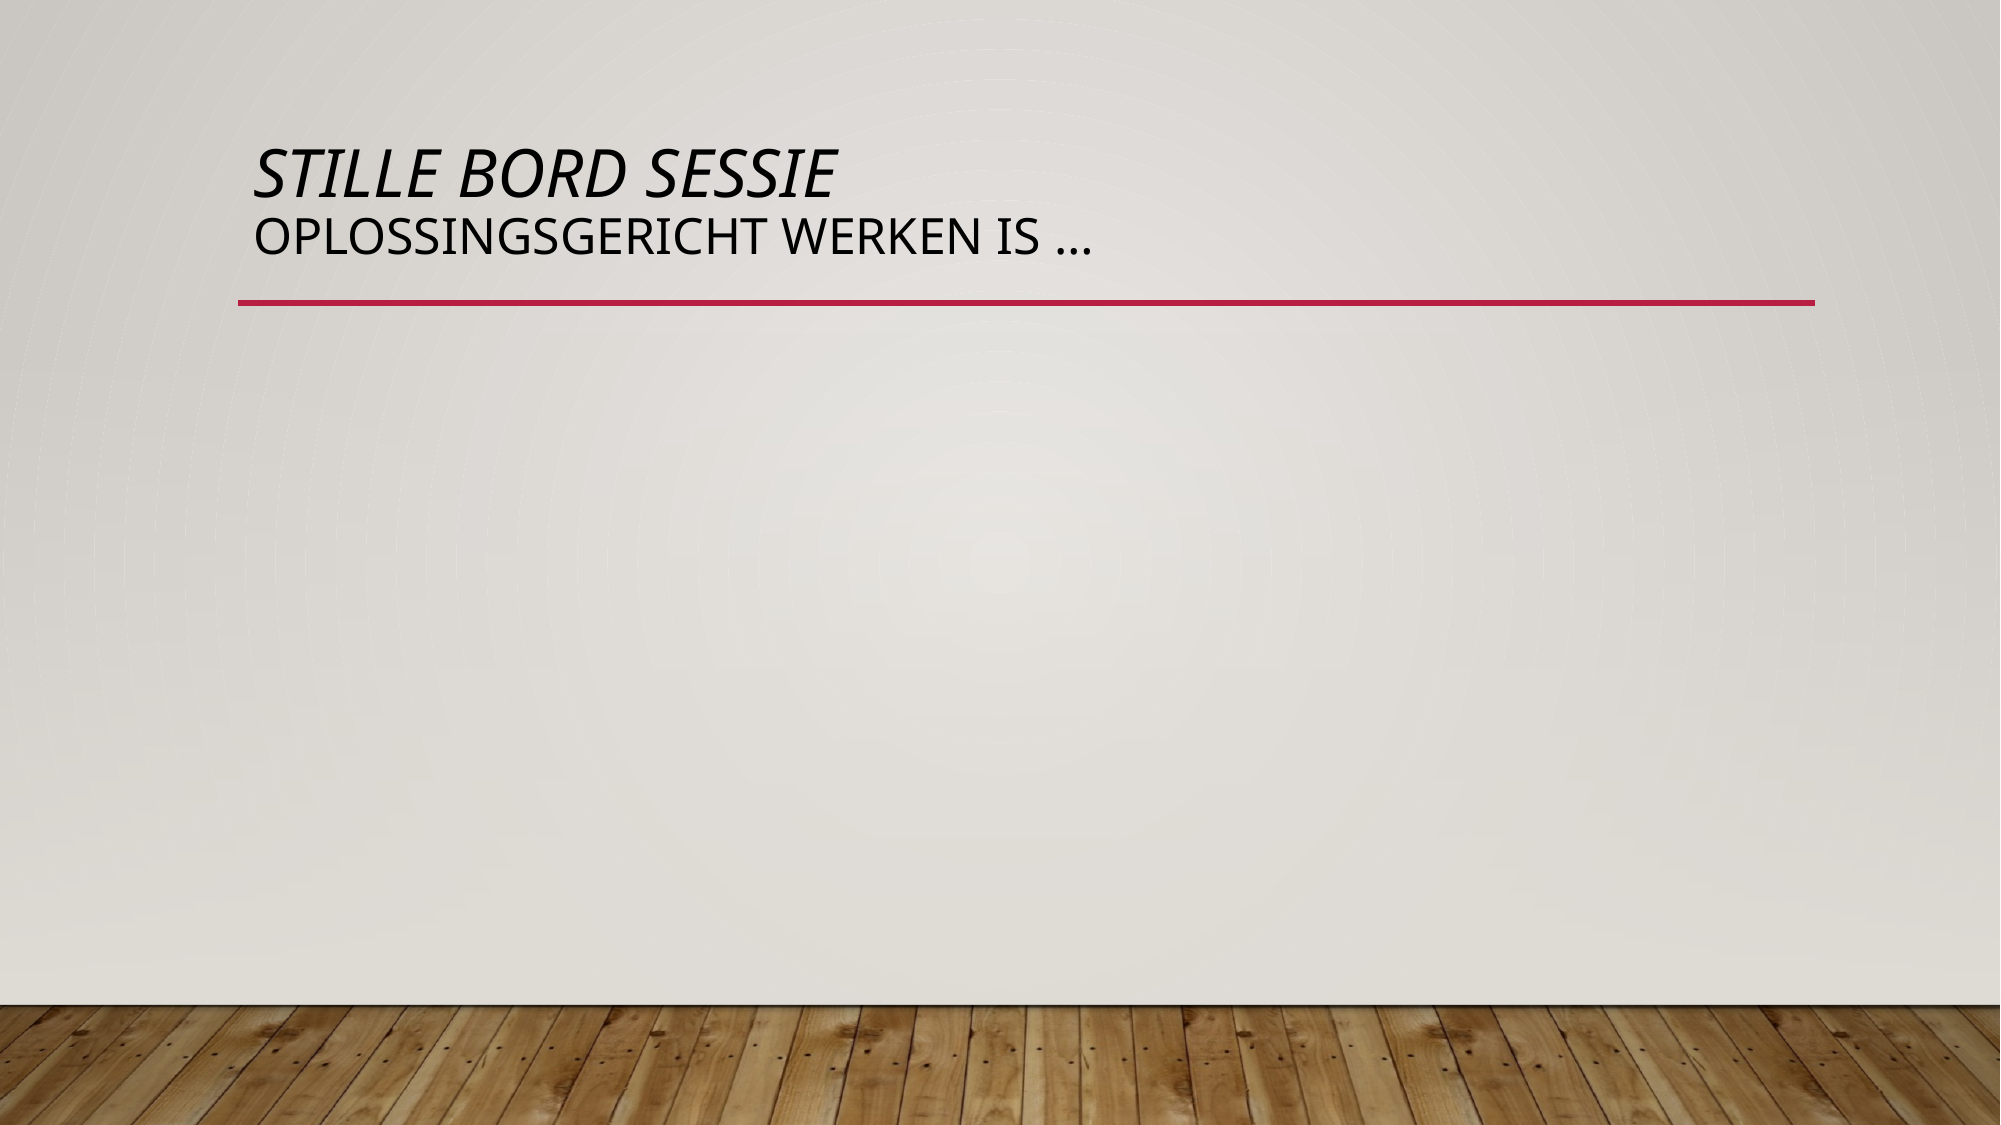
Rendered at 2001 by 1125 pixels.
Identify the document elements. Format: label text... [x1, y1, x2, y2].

picture [0, 1005, 2000, 1125]
title StILLE BORD SESSIE Oplossingsgericht werken is … [238, 131, 1814, 305]
